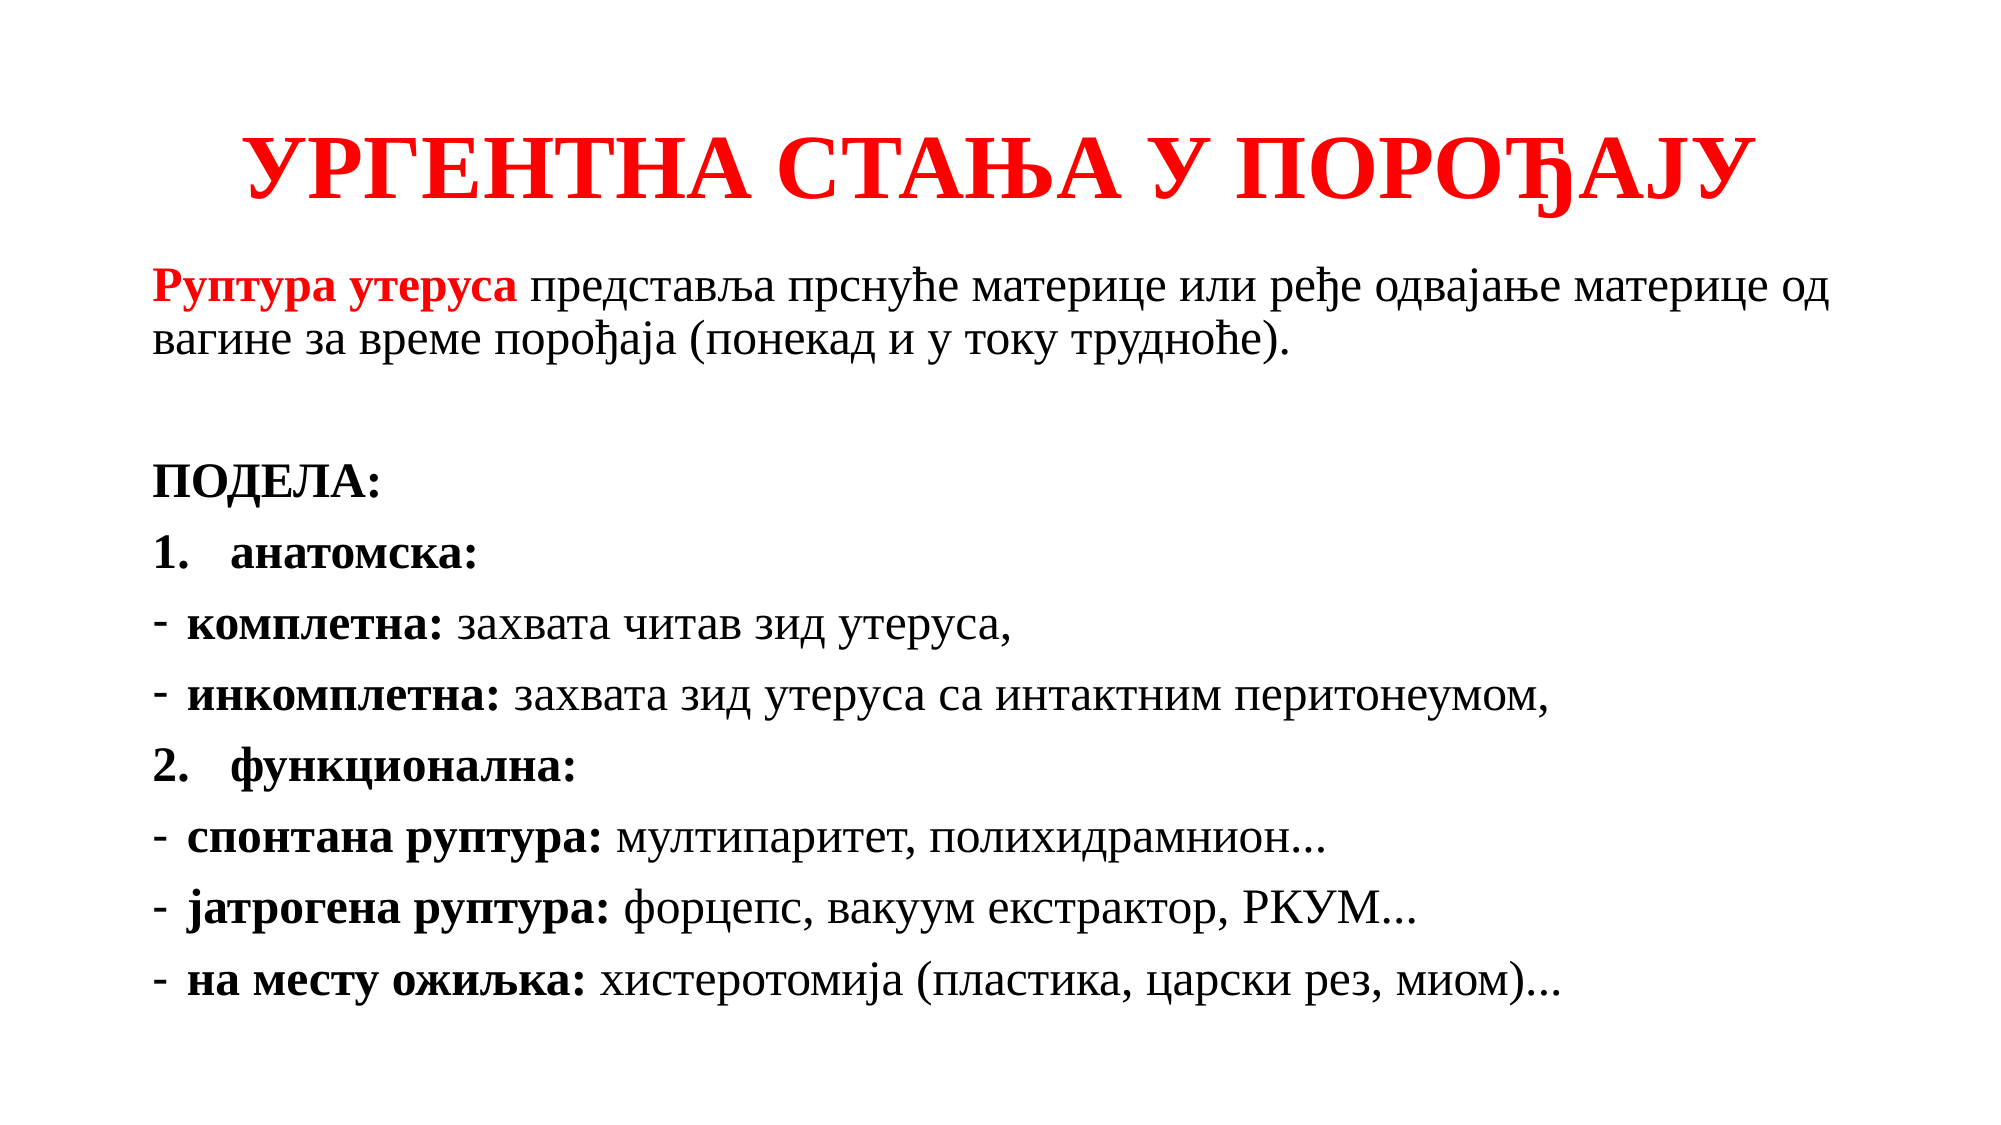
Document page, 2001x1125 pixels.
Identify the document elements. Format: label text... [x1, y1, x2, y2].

title УРГЕНТНА СТАЊА У ПОРОЂАЈУ [137, 59, 1863, 251]
list Руптура утеруса представља прснуће материце или ређе одвајање материце од вагине за време порођаја (понекад и у току трудноће). ПОДЕЛА: анатомска: комплетна: захвата читав зид утеруса, инкомплетна: захвата зид утеруса са интактним перитонеумом, функционална: спонтана руптура: мултипаритет, полихидрамнион... јатрогена руптура: форцепс, вакуум екстрактор, РКУМ... на месту ожиљка: хистеротомија (пластика, царски рез, миом)... [137, 251, 1863, 1014]
